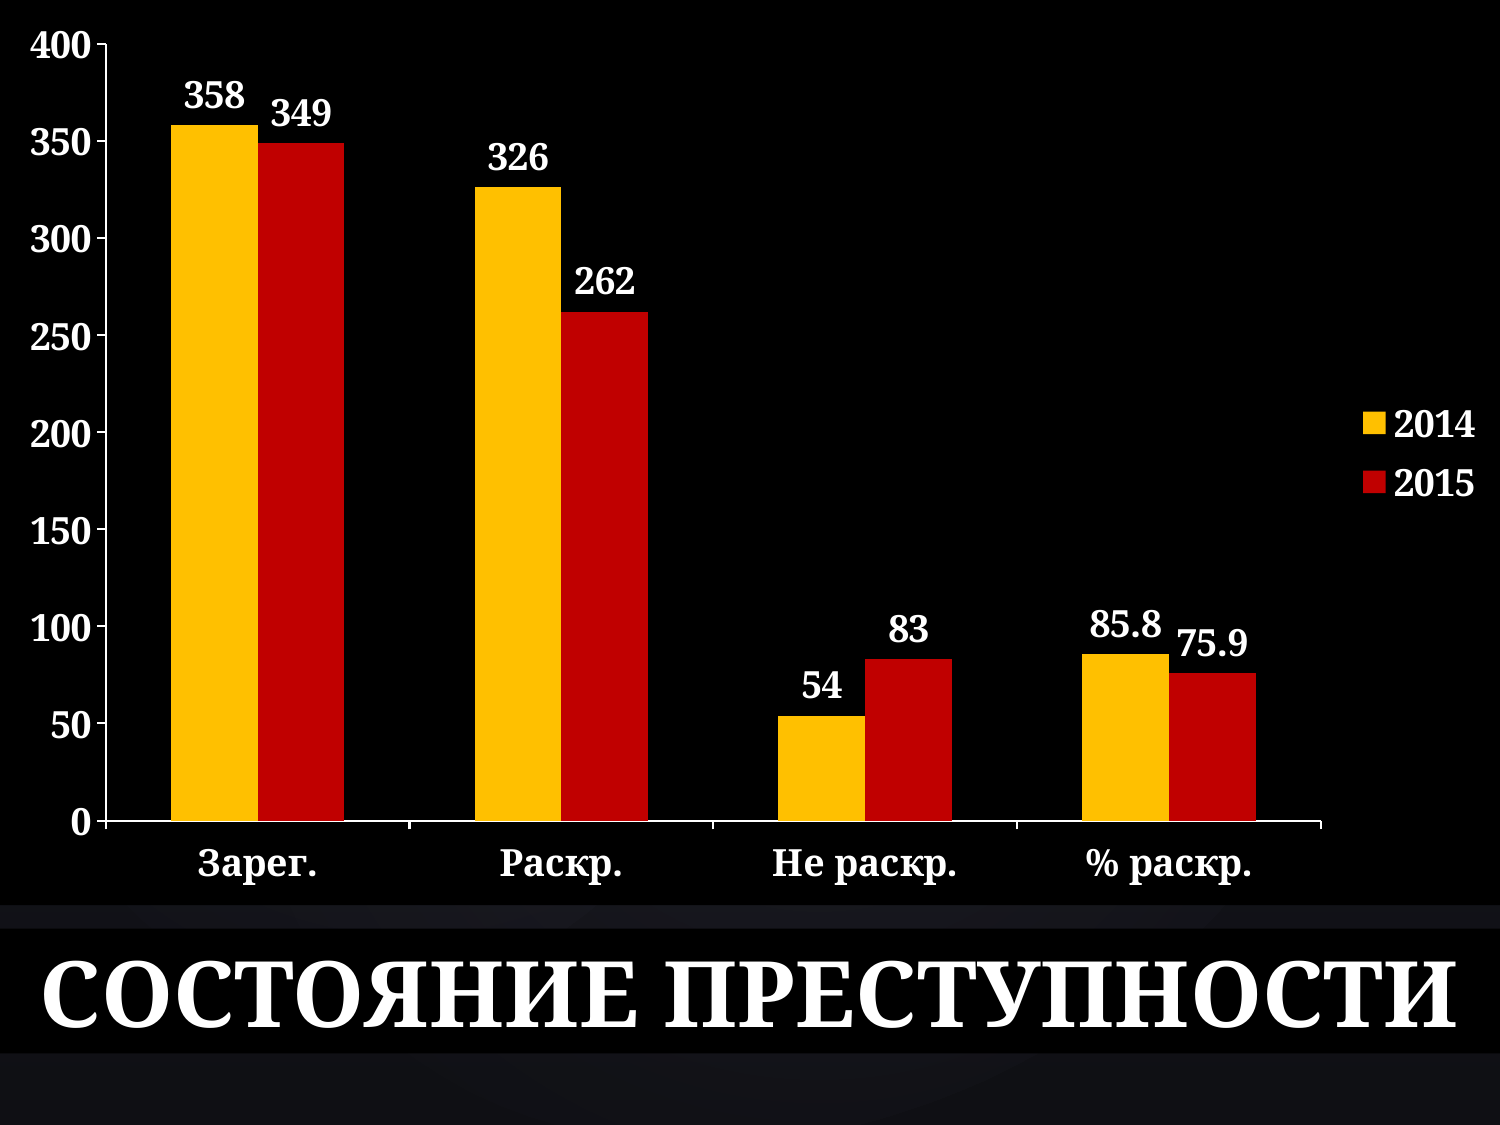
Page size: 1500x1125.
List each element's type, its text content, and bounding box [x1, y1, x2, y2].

chart [0, 0, 1500, 906]
text_box СОСТОЯНИЕ ПРЕСТУПНОСТИ [0, 928, 1500, 1054]
